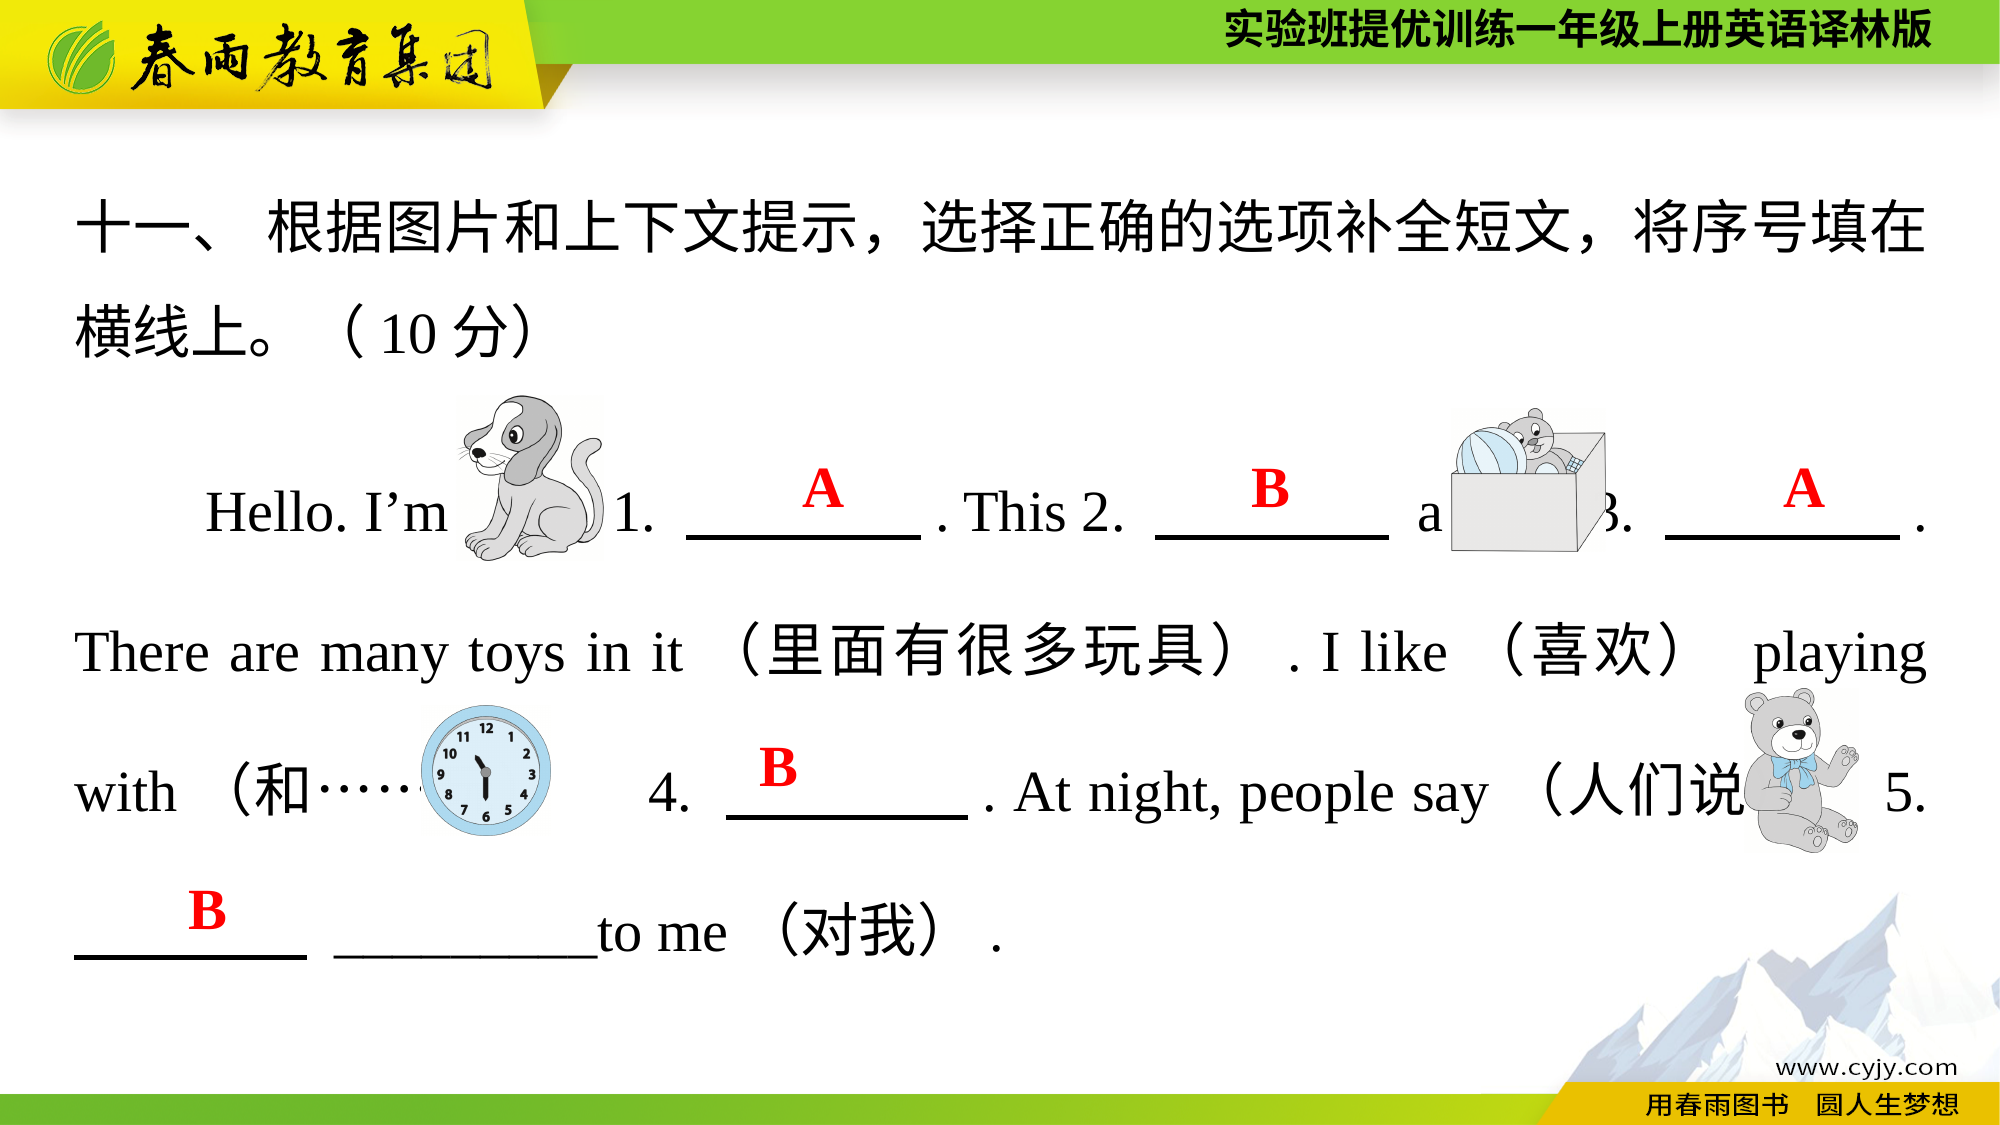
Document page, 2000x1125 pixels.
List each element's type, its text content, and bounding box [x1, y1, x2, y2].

text_box B [745, 720, 814, 805]
text_box A [787, 441, 860, 526]
list 十一、 根据图片和上下文提示，选择正确的选项补全短文，将序号填在横线上。（10分） [59, 147, 1944, 362]
text_box A [1768, 441, 1840, 526]
text_box B [173, 863, 242, 949]
text_box B [1236, 441, 1306, 526]
text_box Hello. I’m 1. . This 2. a 3. . There are many toys in it（里面有很多玩具）. I like（喜欢） playing with（和……玩） 4. . At night, people say（人们说） 5. _________to me（对我）. [59, 395, 1944, 971]
picture [0, 0, 2000, 1125]
